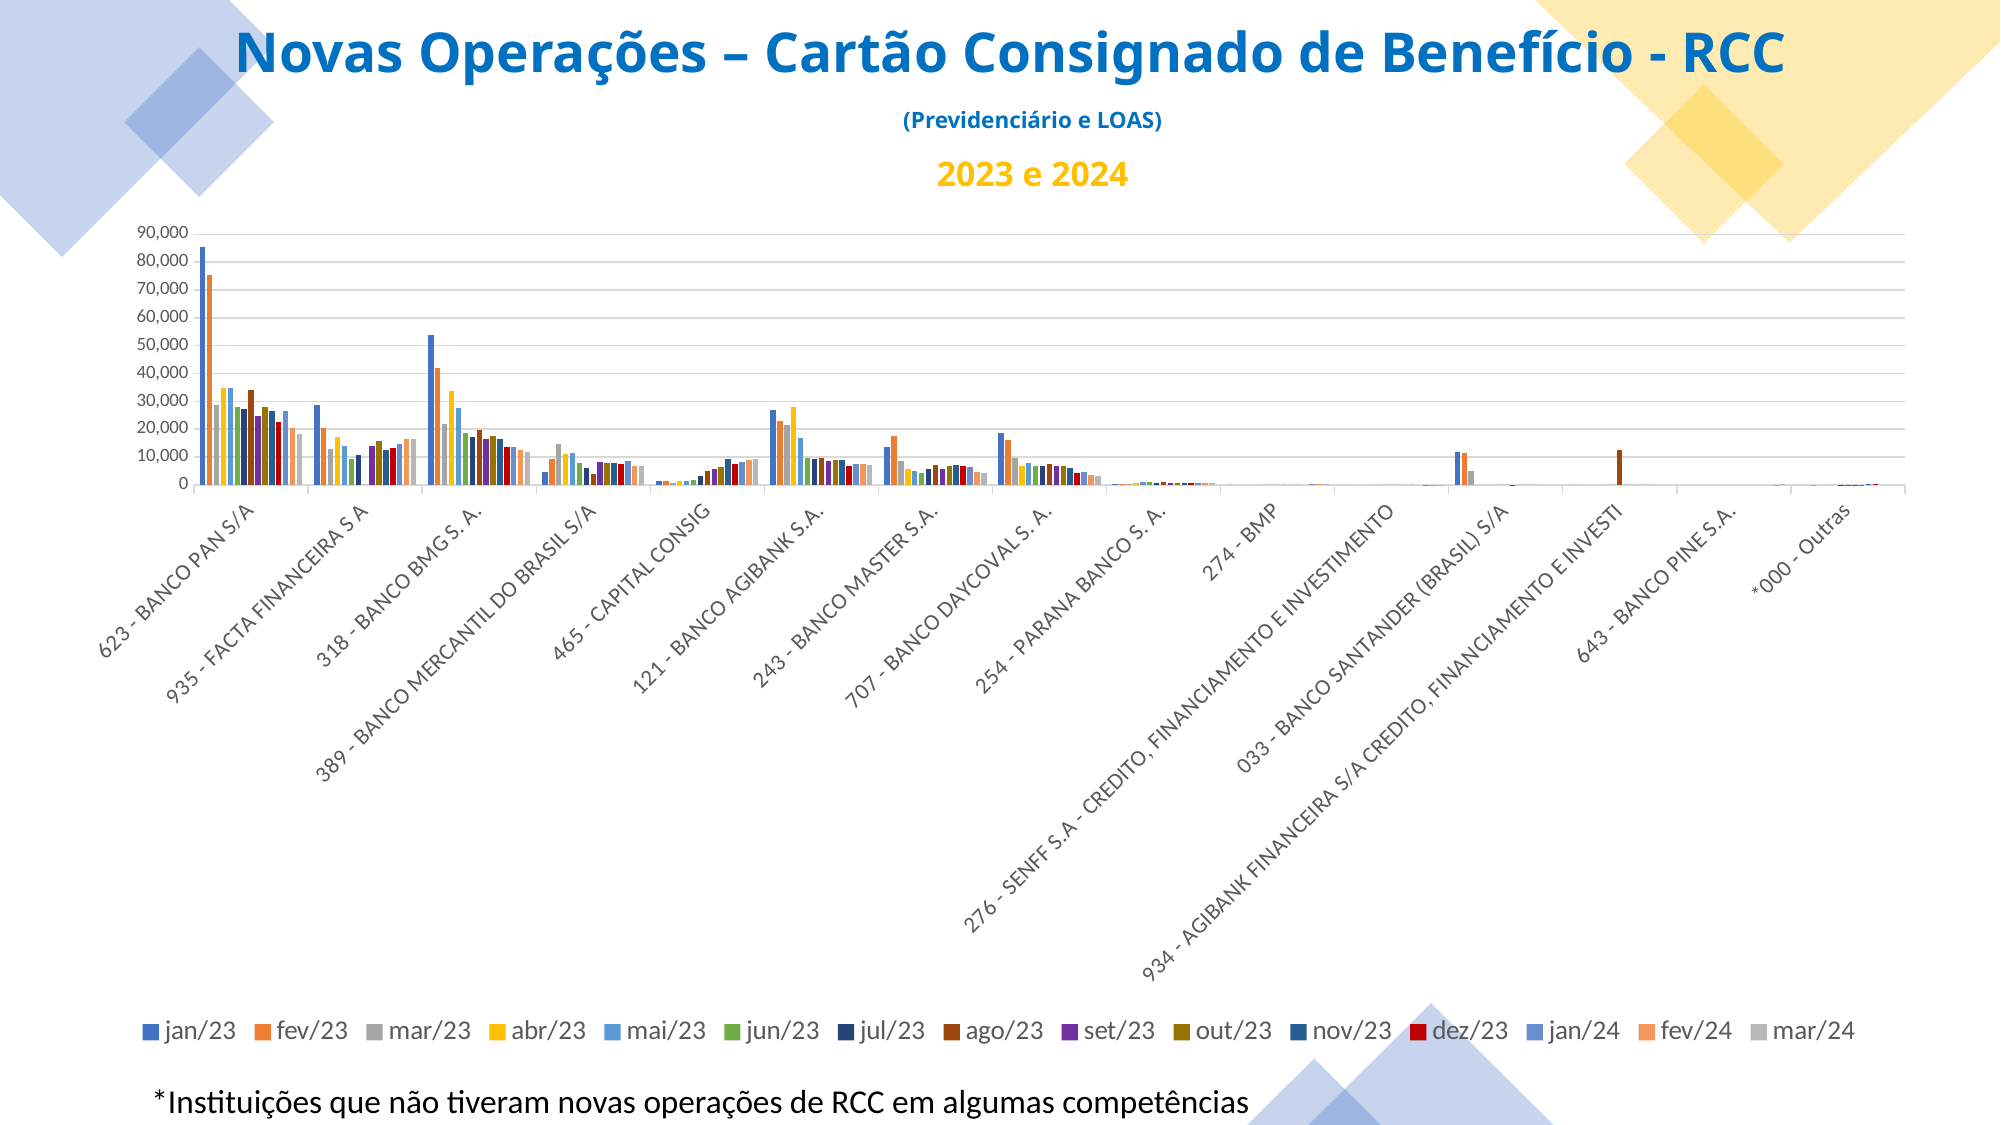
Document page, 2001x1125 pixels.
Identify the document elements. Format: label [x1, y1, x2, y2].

text_box [0, 0, 2000, 1125]
chart [55, 217, 1943, 1052]
